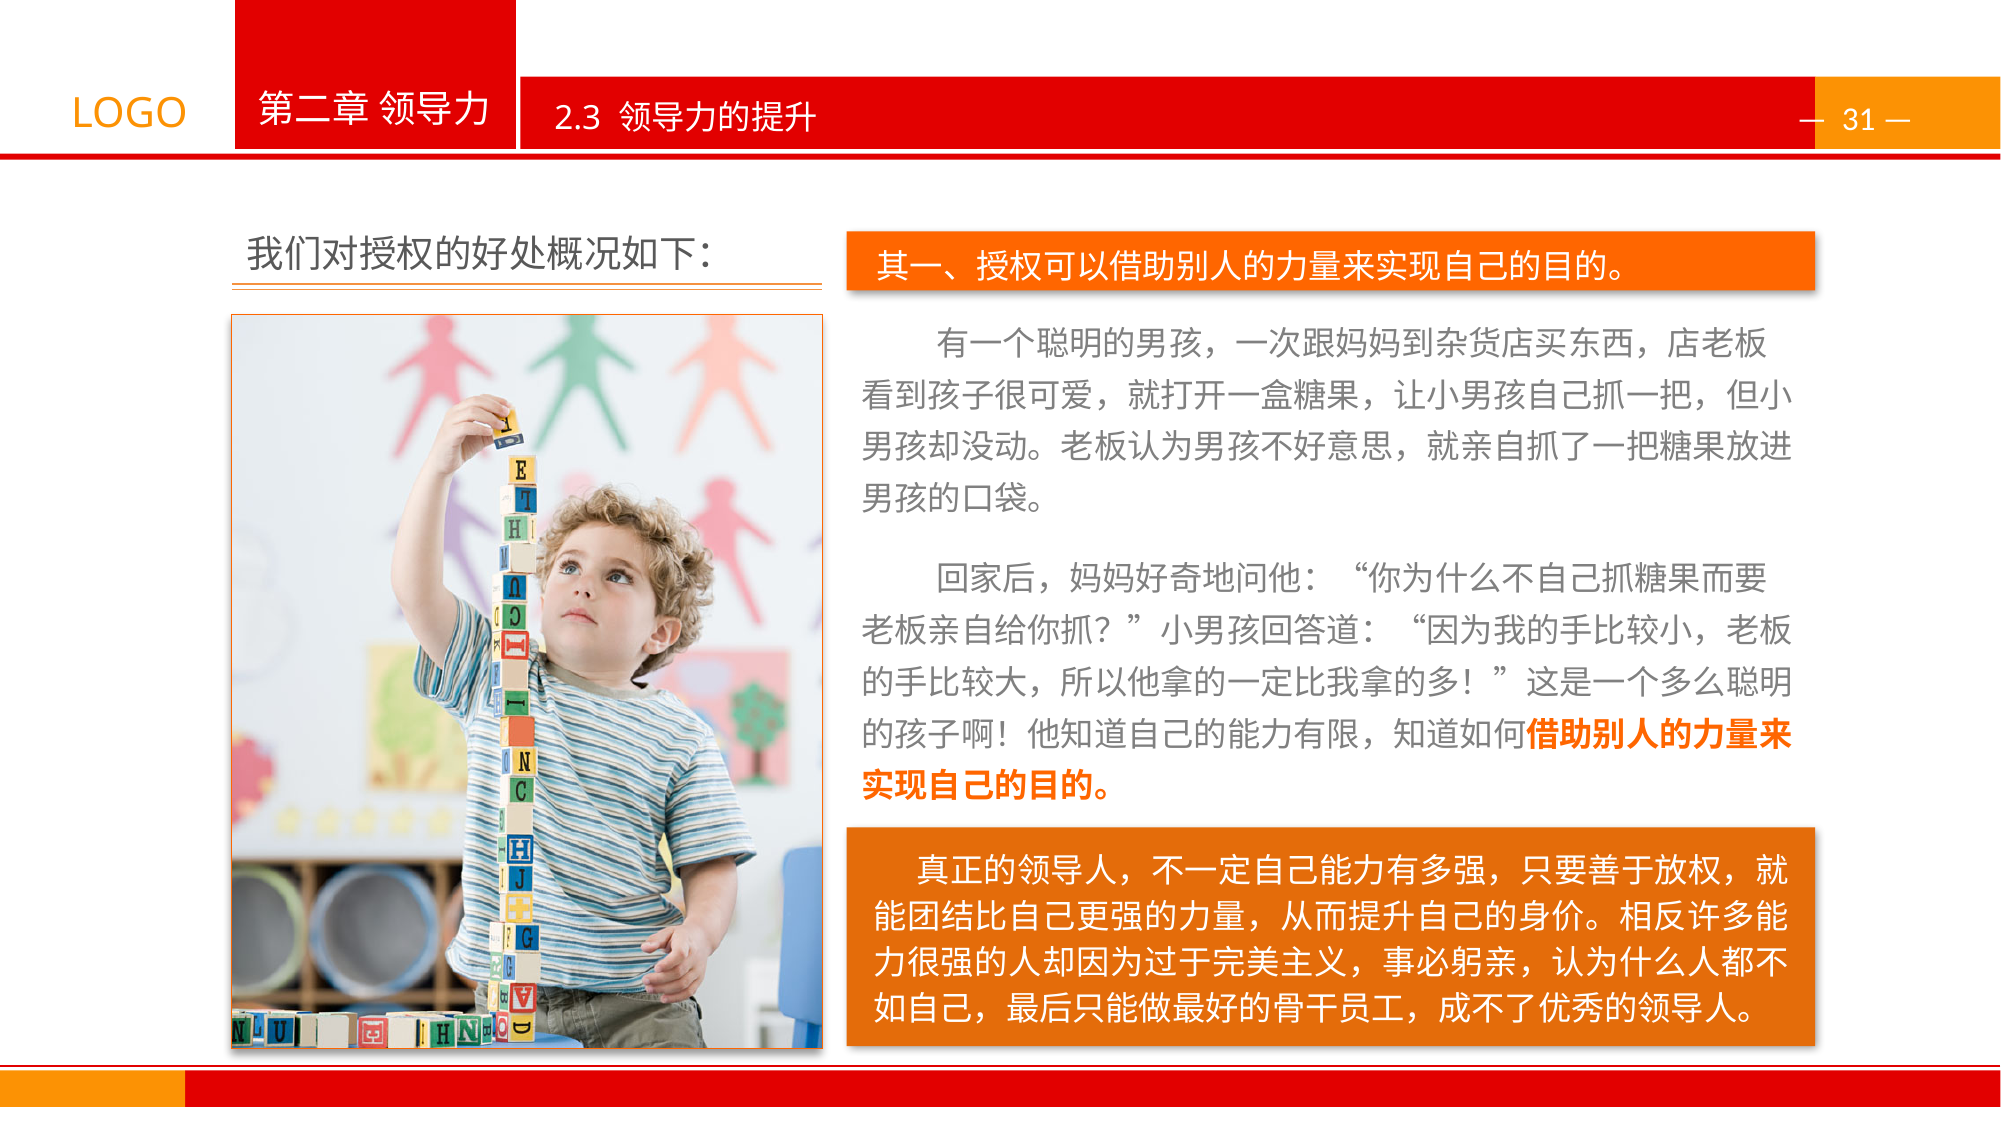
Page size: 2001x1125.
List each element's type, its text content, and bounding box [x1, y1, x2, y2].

text_box 回家后，妈妈好奇地问他：“你为什么不自己抓糖果而要老板亲自给你抓？”小男孩回答道：“因为我的手比较小，老板的手比较大，所以他拿的一定比我拿的多！”这是一个多么聪明的孩子啊！他知道自己的能力有限，知道如何借助别人的力量来实现自己的目的。 [846, 537, 1816, 812]
text_box 有一个聪明的男孩，一次跟妈妈到杂货店买东西，店老板看到孩子很可爱，就打开一盒糖果，让小男孩自己抓一把，但小男孩却没动。老板认为男孩不好意思，就亲自抓了一把糖果放进男孩的口袋。 [846, 302, 1816, 525]
text_box [846, 827, 1816, 1047]
text_box 其一、授权可以借助别人的力量来实现自己的目的。 [846, 231, 1816, 291]
text_box 我们对授权的好处概况如下： [231, 222, 977, 283]
picture [231, 314, 823, 1049]
text_box 真正的领导人，不一定自己能力有多强，只要善于放权，就能团结比自己更强的力量，从而提升自己的身价。相反许多能力很强的人却因为过于完美主义，事必躬亲，认为什么人都不如自己，最后只能做最好的骨干员工，成不了优秀的领导人。 [858, 836, 1804, 1035]
